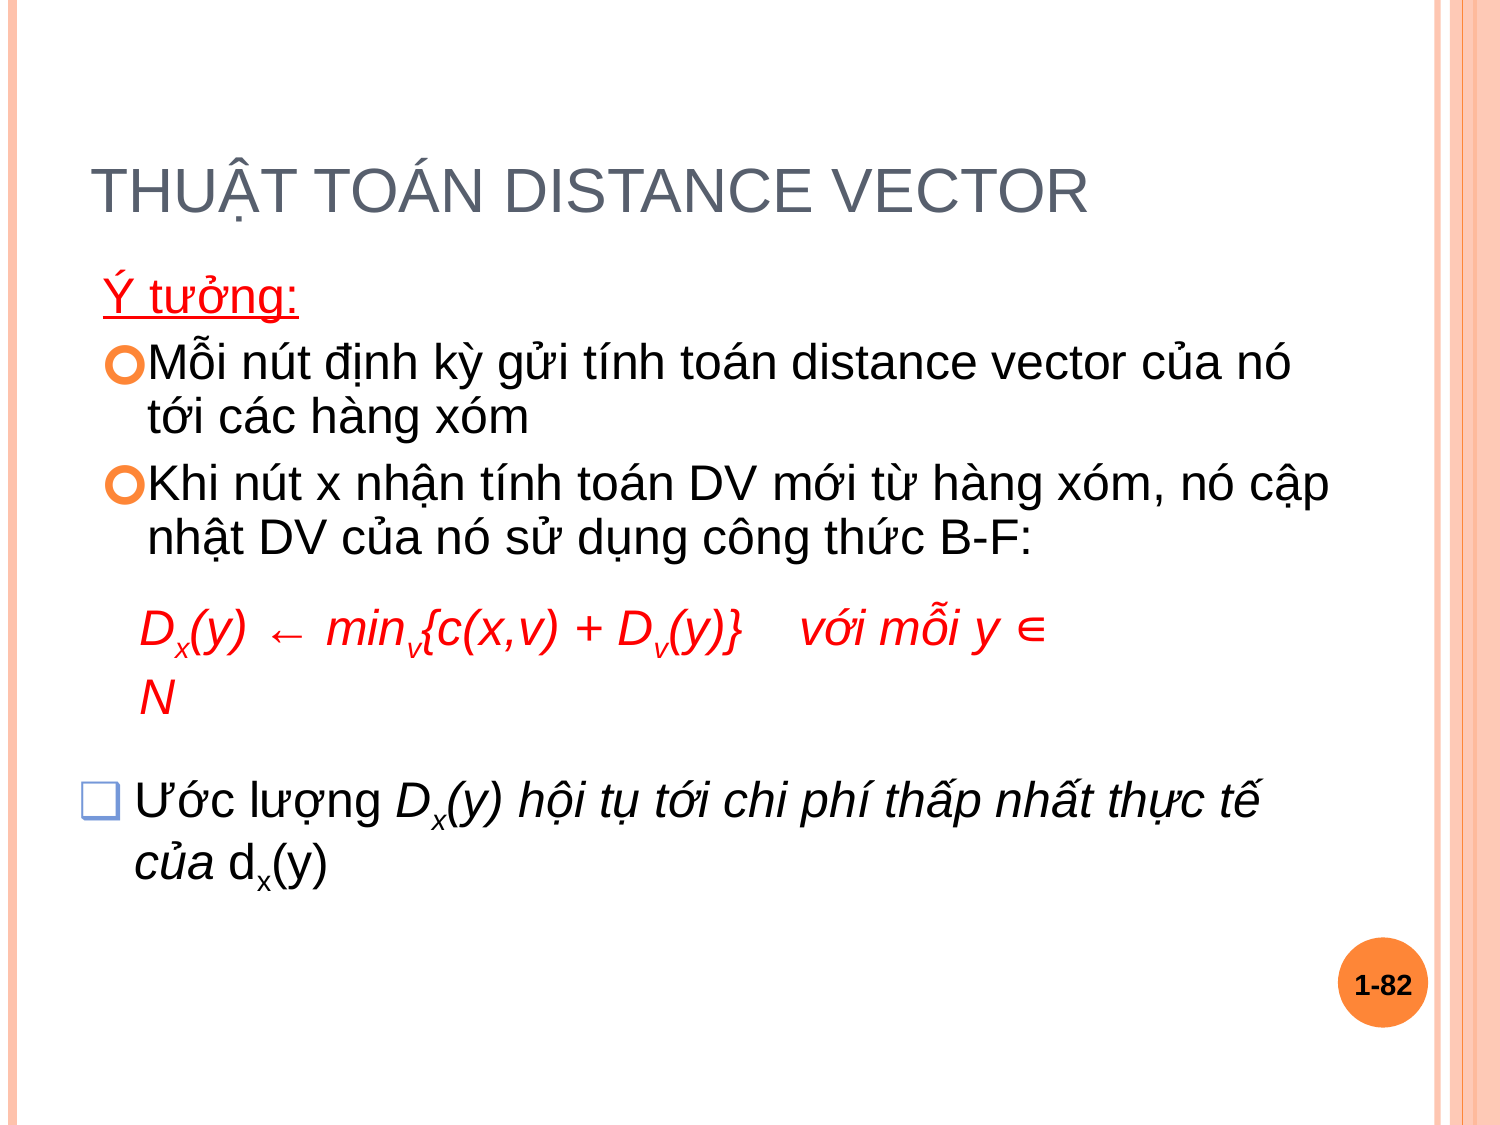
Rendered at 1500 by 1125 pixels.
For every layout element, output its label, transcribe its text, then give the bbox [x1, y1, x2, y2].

text_box Ước lượng Dx(y) hội tụ tới chi phí thấp nhất thực tế của dx(y) [63, 761, 1339, 1008]
text_box Dx(y) ← minv{c(x,v) + Dv(y)} với mỗi y ∊ N [124, 588, 1094, 732]
list Ý tưởng: Mỗi nút định kỳ gửi tính toán distance vector của nó tới các hàng xóm Khi nút x nhận tính toán DV mới từ hàng xóm, nó cập nhật DV của nó sử dụng công thức B-F: [87, 262, 1363, 659]
title Thuật toán Distance vector [75, 45, 1300, 233]
slide_number 1-‹#› [1333, 940, 1434, 1026]
